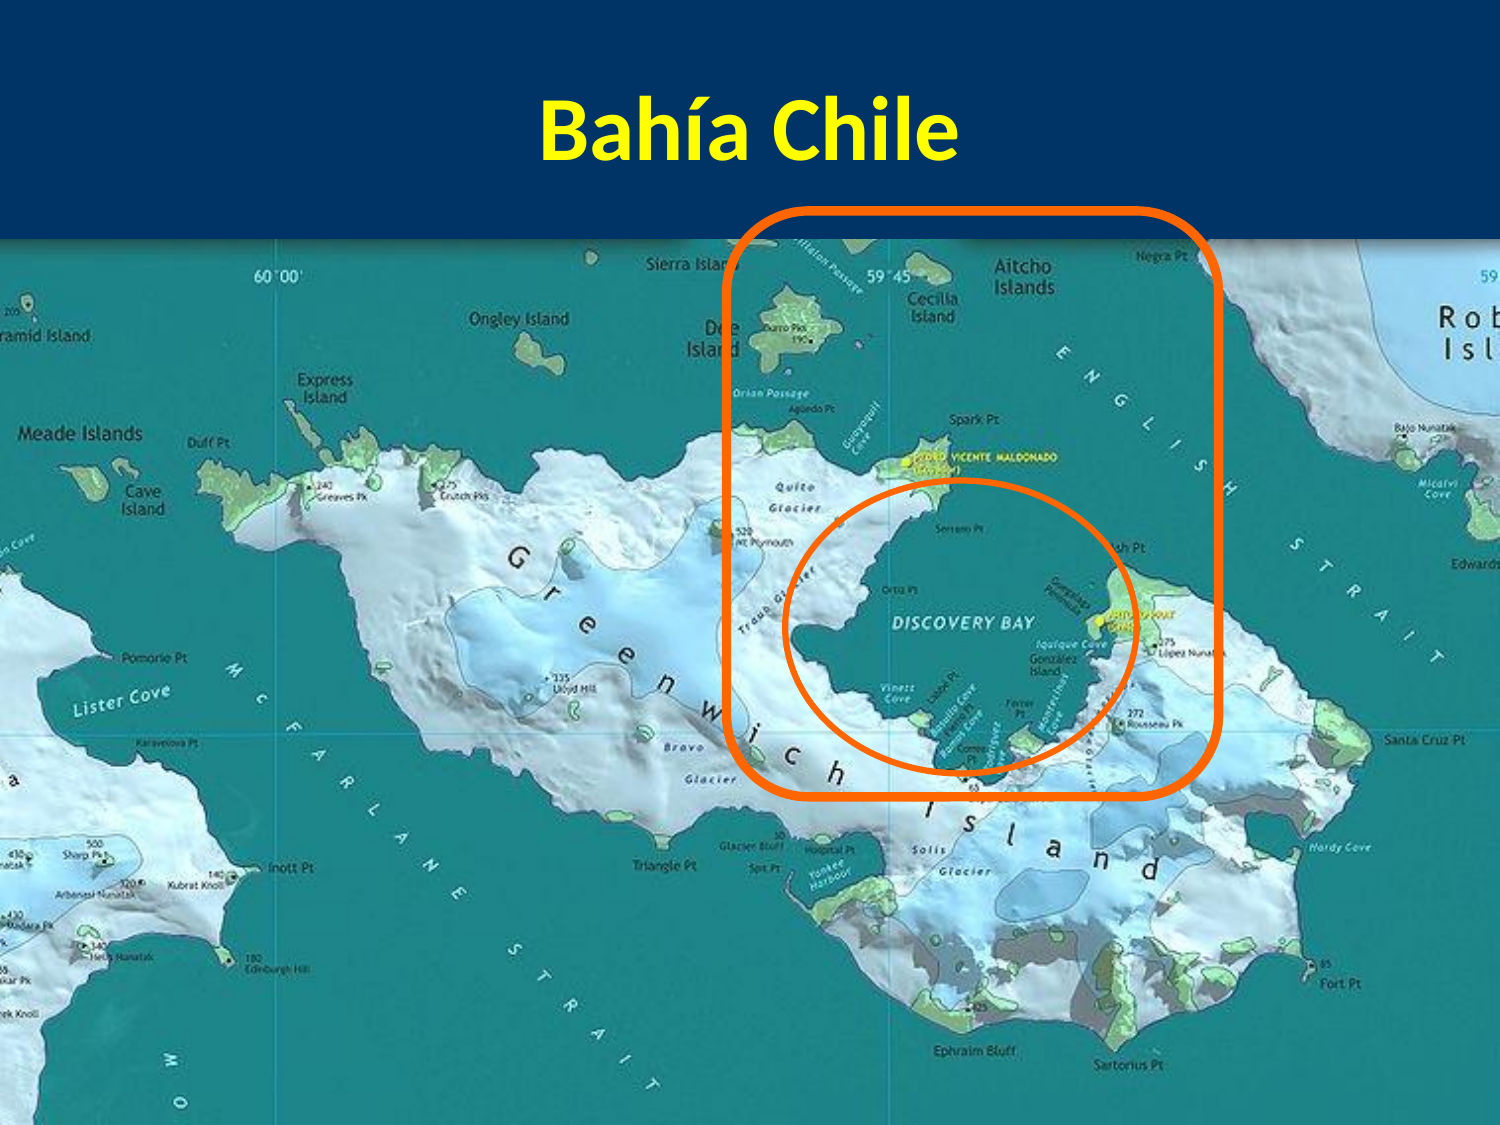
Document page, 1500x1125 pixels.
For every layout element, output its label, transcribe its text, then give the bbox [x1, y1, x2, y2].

picture [0, 238, 1500, 1125]
text_box Bahía Chile [0, 61, 1500, 186]
text_box [745, 208, 1200, 237]
